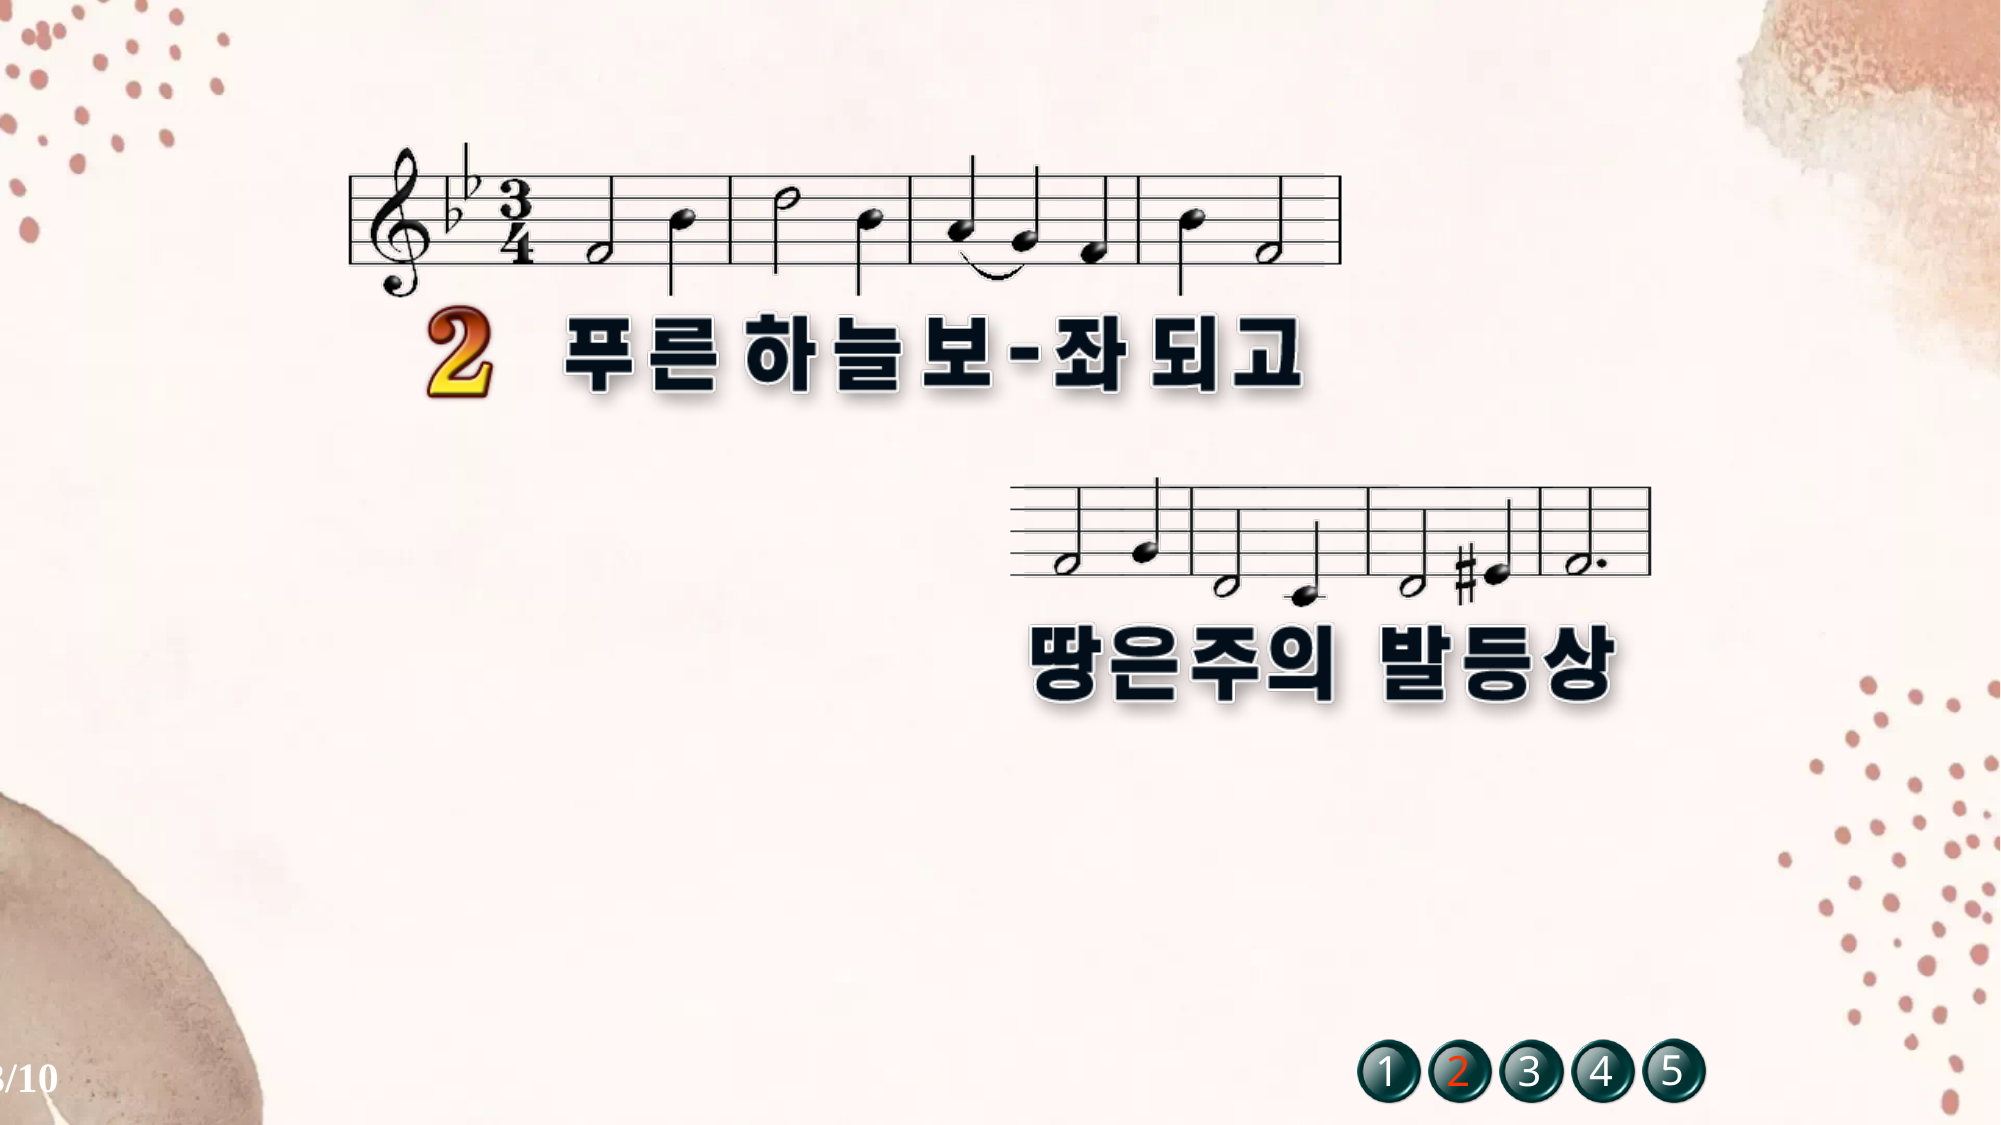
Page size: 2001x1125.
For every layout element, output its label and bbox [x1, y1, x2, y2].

text_box [1354, 1035, 1424, 1106]
text_box [1568, 1035, 1638, 1106]
text_box [1496, 1035, 1567, 1106]
picture [0, 0, 2001, 1125]
text_box [1425, 1035, 1496, 1106]
text_box [1639, 1034, 1709, 1106]
